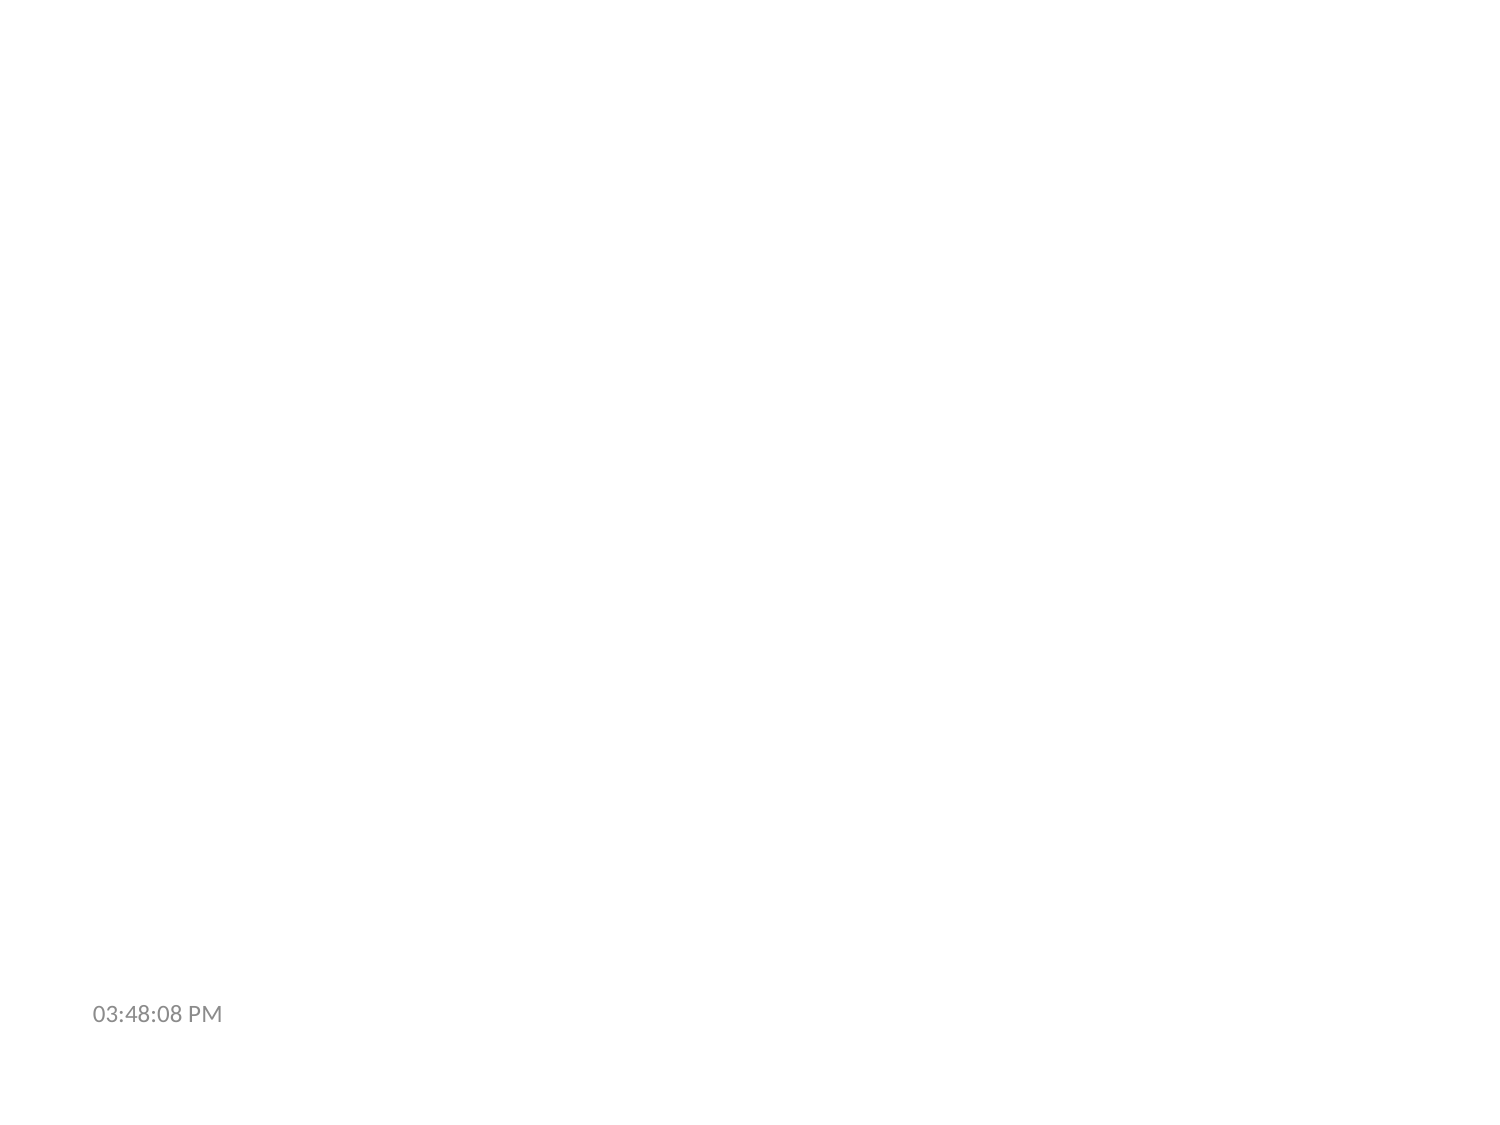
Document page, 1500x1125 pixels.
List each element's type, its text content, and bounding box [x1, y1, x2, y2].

text_box 3:35:09 PM [77, 982, 428, 1043]
